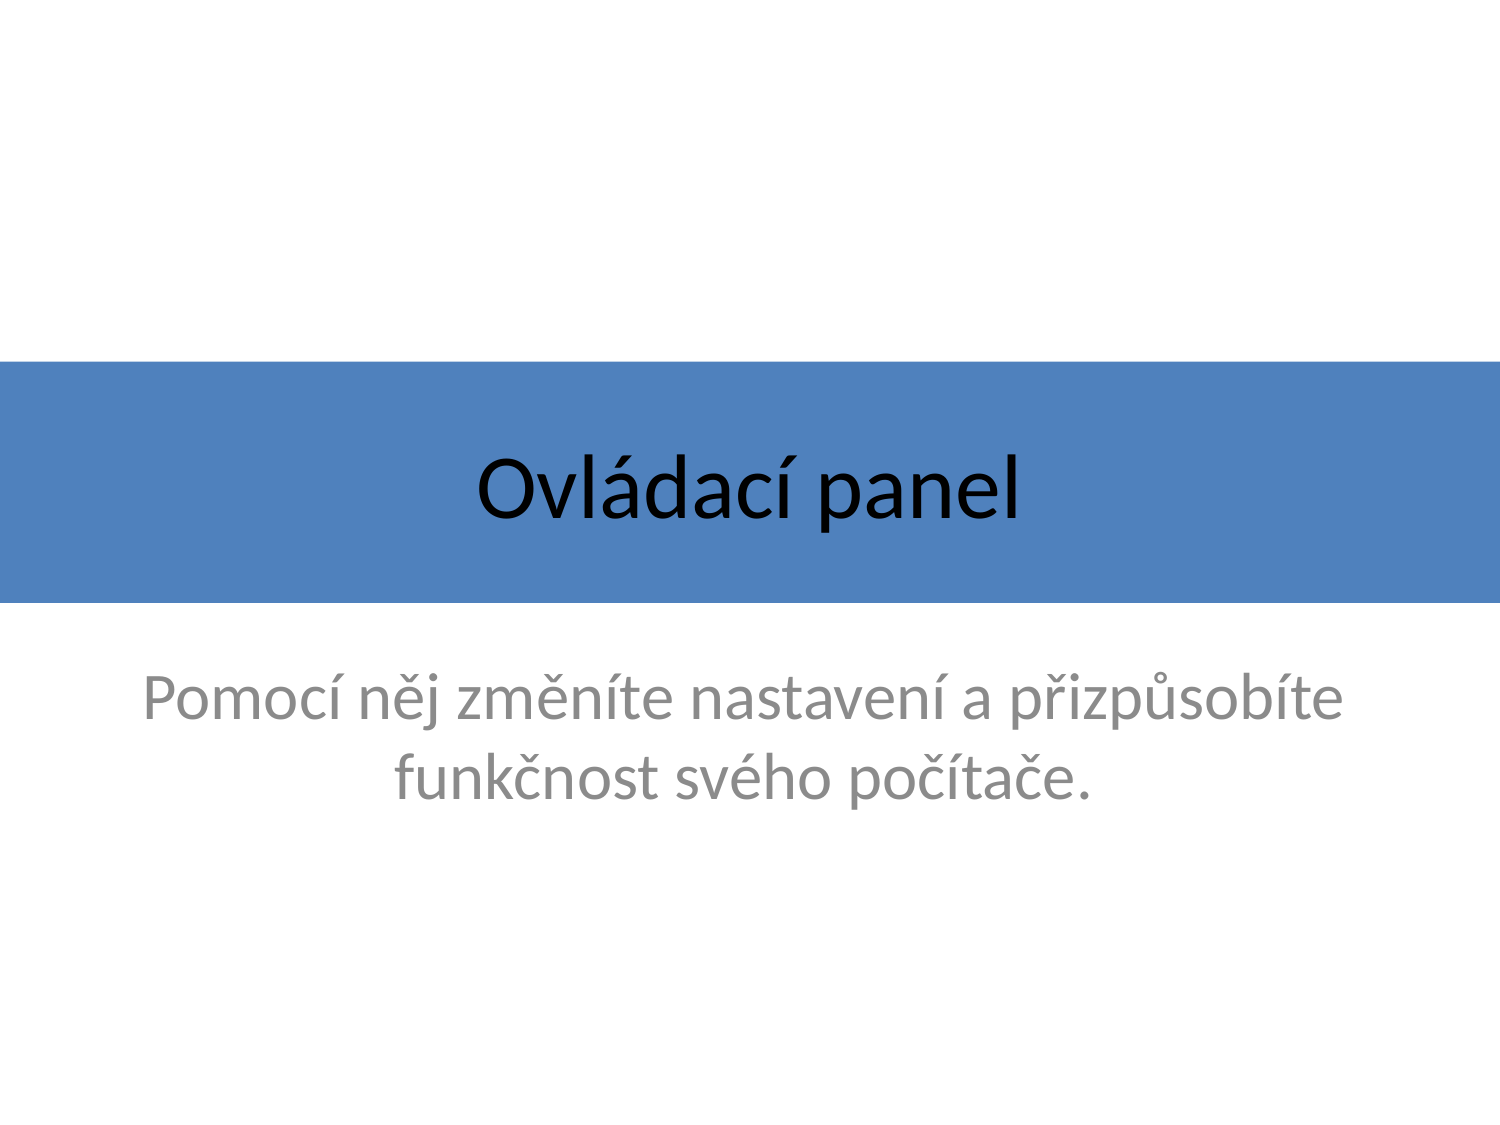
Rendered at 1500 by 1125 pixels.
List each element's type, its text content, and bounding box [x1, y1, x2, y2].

title Ovládací panel [0, 361, 1500, 603]
subtitle Pomocí něj změníte nastavení a přizpůsobíte funkčnost svého počítače. [53, 645, 1436, 933]
